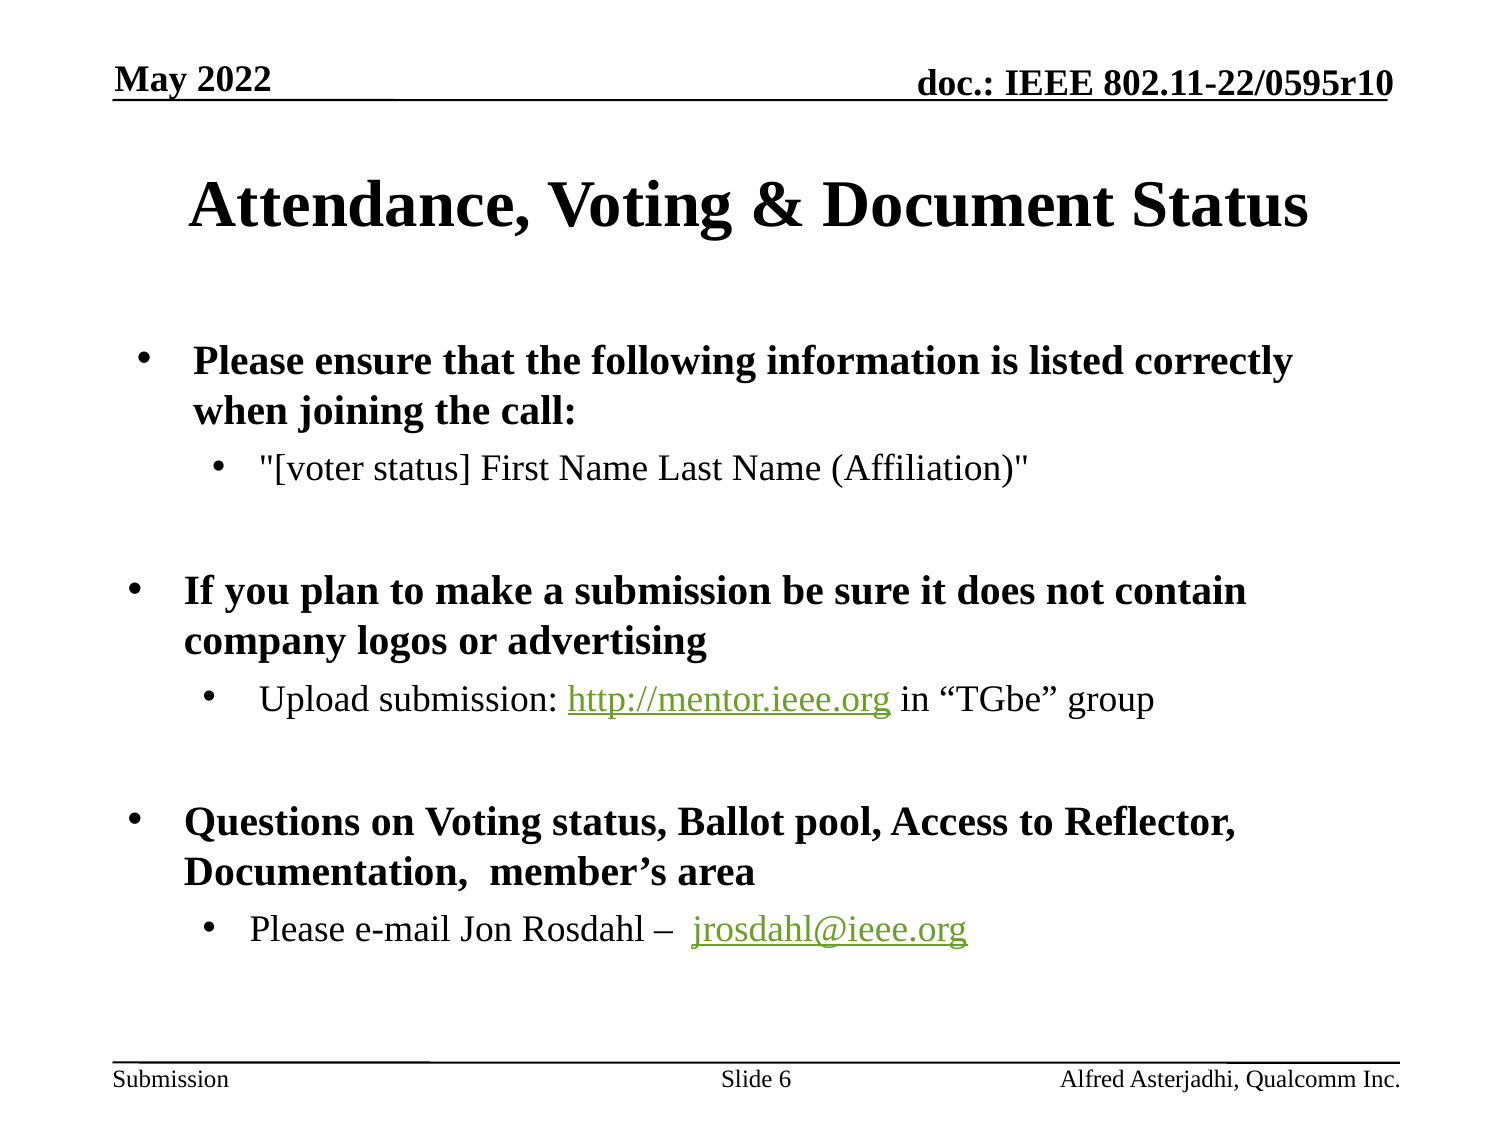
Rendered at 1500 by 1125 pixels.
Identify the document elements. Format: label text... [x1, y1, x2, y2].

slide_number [114, 54, 423, 100]
title Attendance, Voting & Document Status [112, 112, 1388, 288]
slide_number Slide 6 [712, 1061, 800, 1123]
footer Alfred Asterjadhi, Qualcomm Inc. [878, 1061, 1402, 1093]
list Please ensure that the following information is listed correctly when joining the call: "[voter status] First Name Last Name (Affiliation)" If you plan to make a submission be sure it does not contain company logos or advertising Upload submission: http://mentor.ieee.org in “TGbe” group Questions on Voting status, Ballot pool, Access to Reflector, Documentation, member’s area Please e-mail Jon Rosdahl – jrosdahl@ieee.org [112, 324, 1388, 1038]
